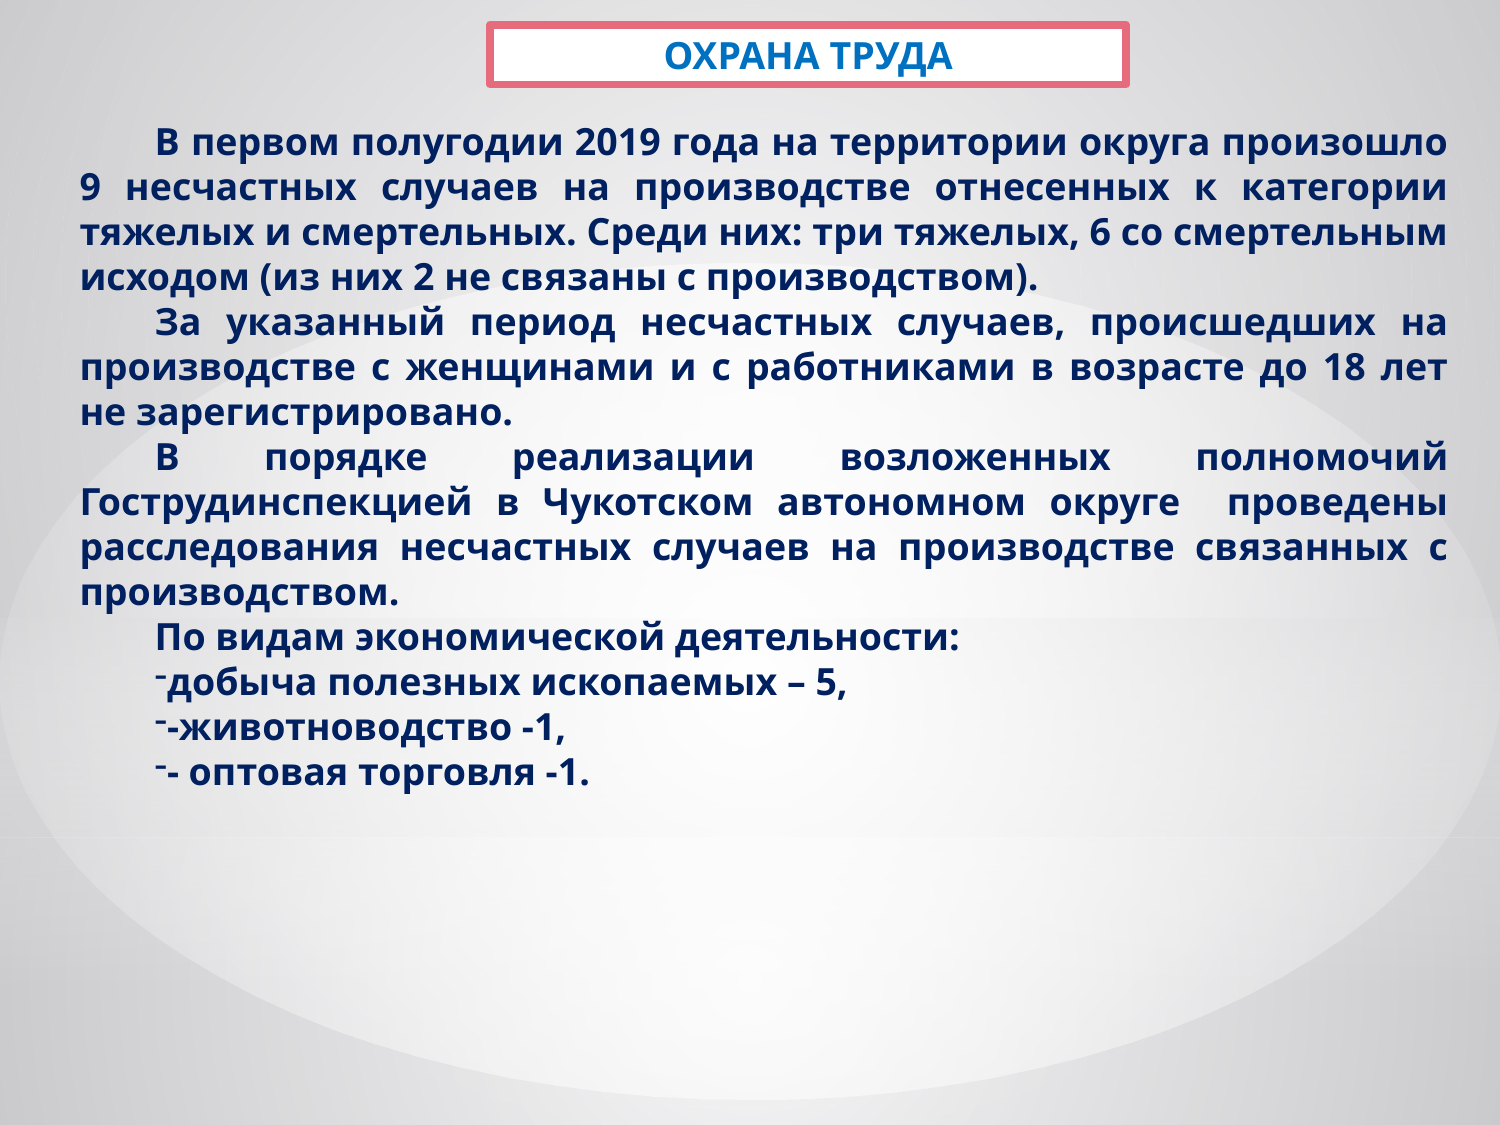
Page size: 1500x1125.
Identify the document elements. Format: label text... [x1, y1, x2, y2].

text_box [34, 101, 1464, 222]
text_box В первом полугодии 2019 года на территории округа произошло 9 несчастных случаев на производстве отнесенных к категории тяжелых и смертельных. Среди них: три тяжелых, 6 со смертельным исходом (из них 2 не связаны с производством). За указанный период несчастных случаев, происшедших на производстве с женщинами и с работниками в возрасте до 18 лет не зарегистрировано. В порядке реализации возложенных полномочий Гострудинспекцией в Чукотском автономном округе проведены расследования несчастных случаев на производстве связанных с производством. По видам экономической деятельности: добыча полезных ископаемых – 5, -животноводство -1, - оптовая торговля -1. [64, 110, 1464, 852]
text_box ОХРАНА ТРУДА [486, 21, 1130, 88]
